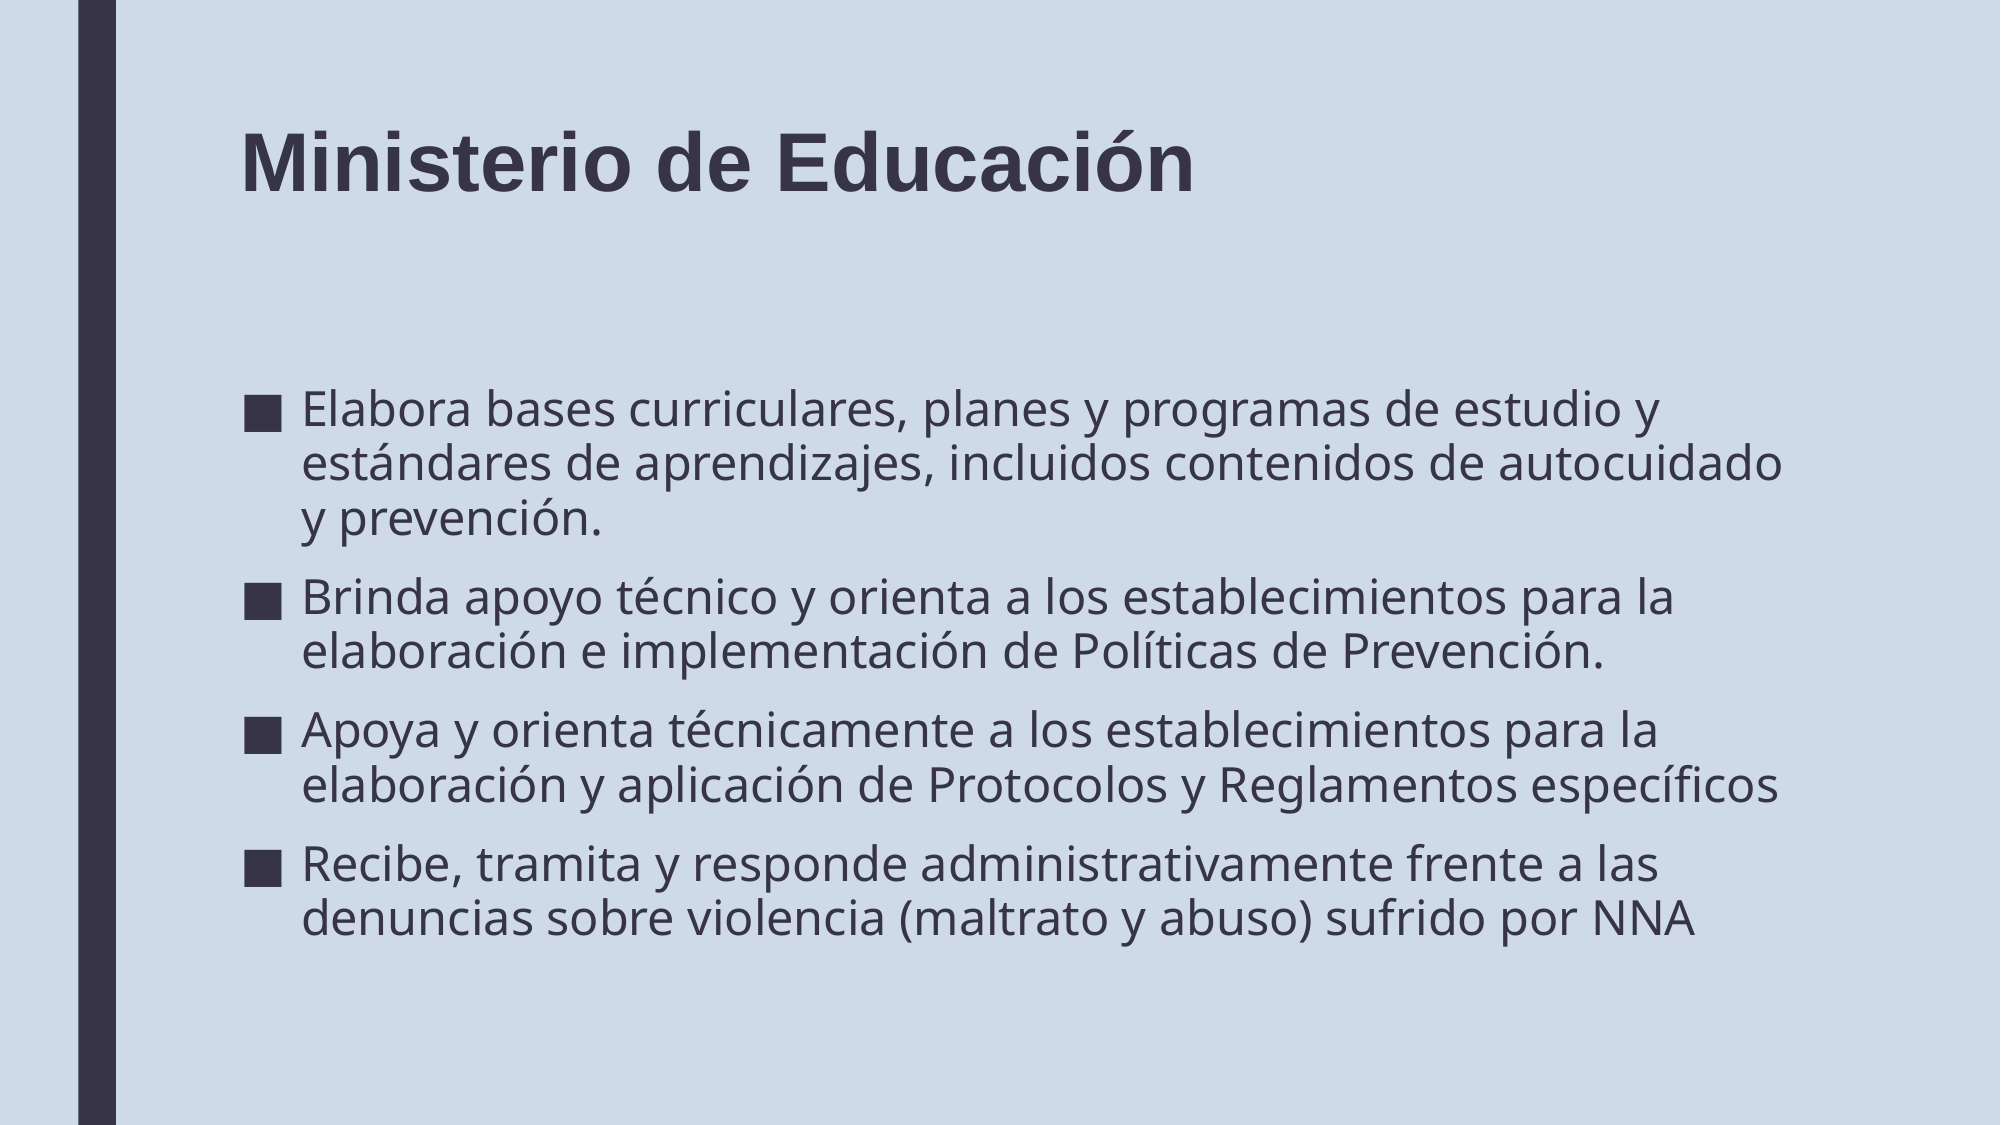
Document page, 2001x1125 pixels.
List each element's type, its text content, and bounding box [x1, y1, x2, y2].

list Elabora bases curriculares, planes y programas de estudio y estándares de aprendizajes, incluidos contenidos de autocuidado y prevención. Brinda apoyo técnico y orienta a los establecimientos para la elaboración e implementación de Políticas de Prevención. Apoya y orienta técnicamente a los establecimientos para la elaboración y aplicación de Protocolos y Reglamentos específicos Recibe, tramita y responde administrativamente frente a las denuncias sobre violencia (maltrato y abuso) sufrido por NNA [225, 375, 1800, 963]
title Ministerio de Educación [225, 112, 1800, 357]
